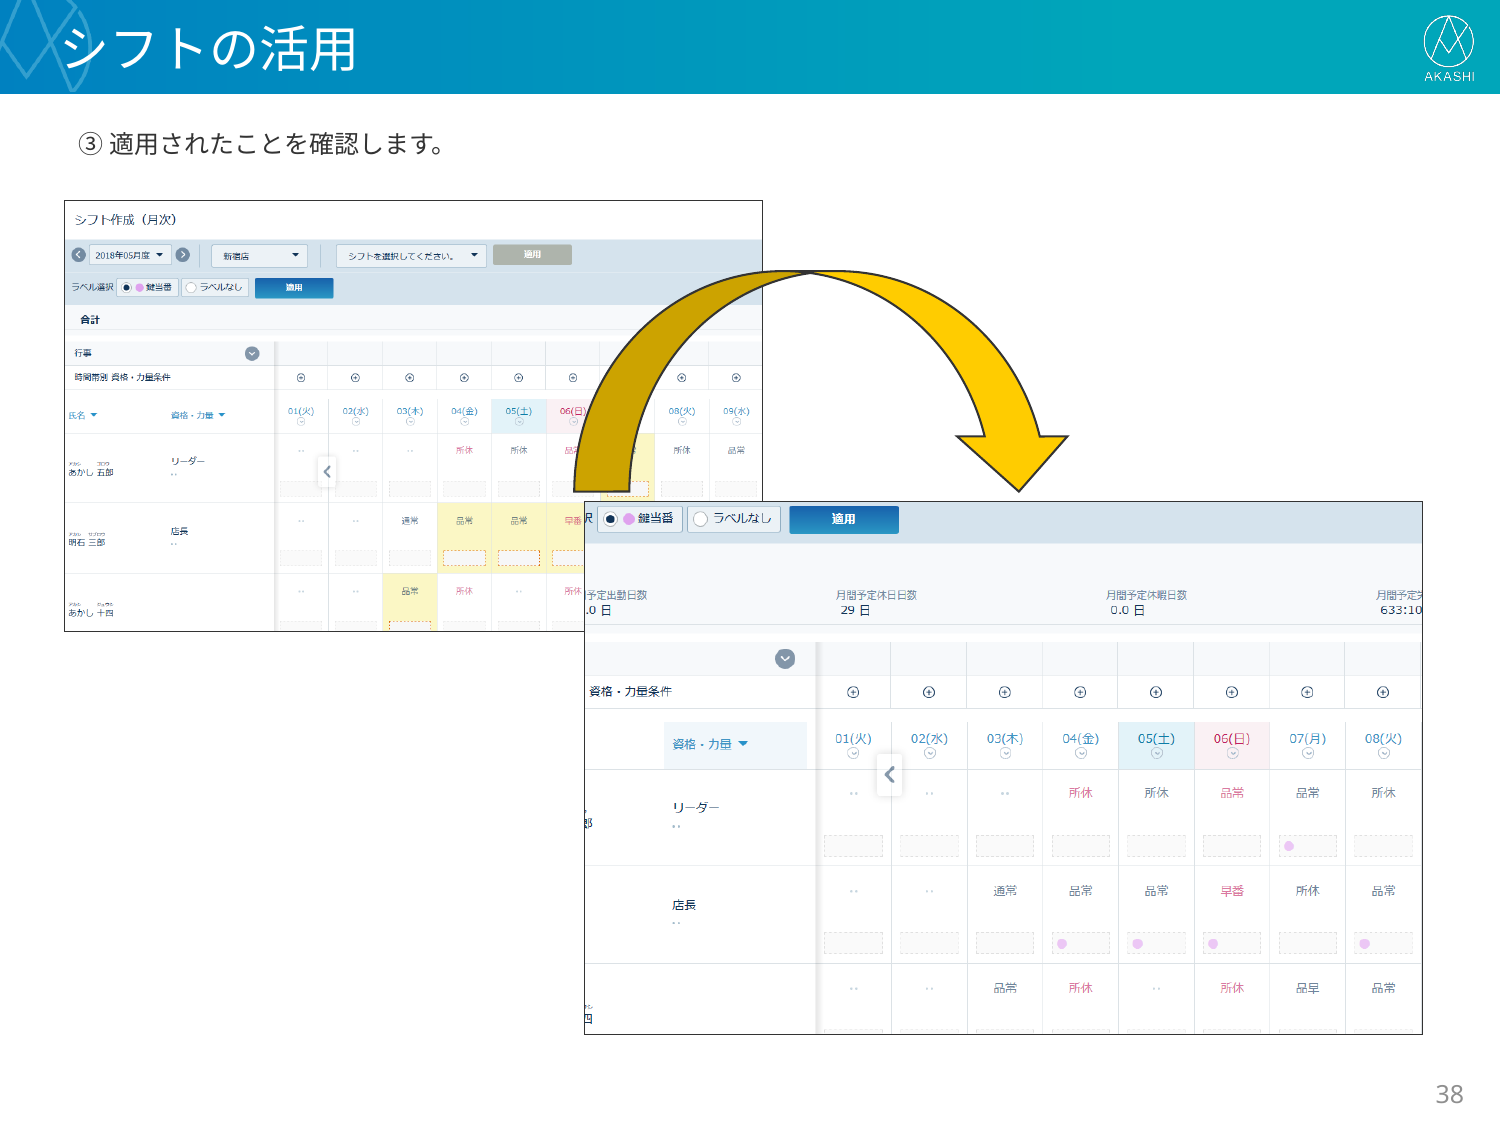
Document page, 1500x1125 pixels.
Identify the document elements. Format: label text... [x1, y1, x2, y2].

picture [64, 200, 1423, 1035]
text_box [763, 270, 1070, 494]
title シフトの活用 [44, 0, 1393, 92]
text_box ③適用されたことを確認します。 [63, 121, 1464, 167]
picture [1416, 7, 1481, 89]
slide_number 37 [1141, 1065, 1480, 1125]
